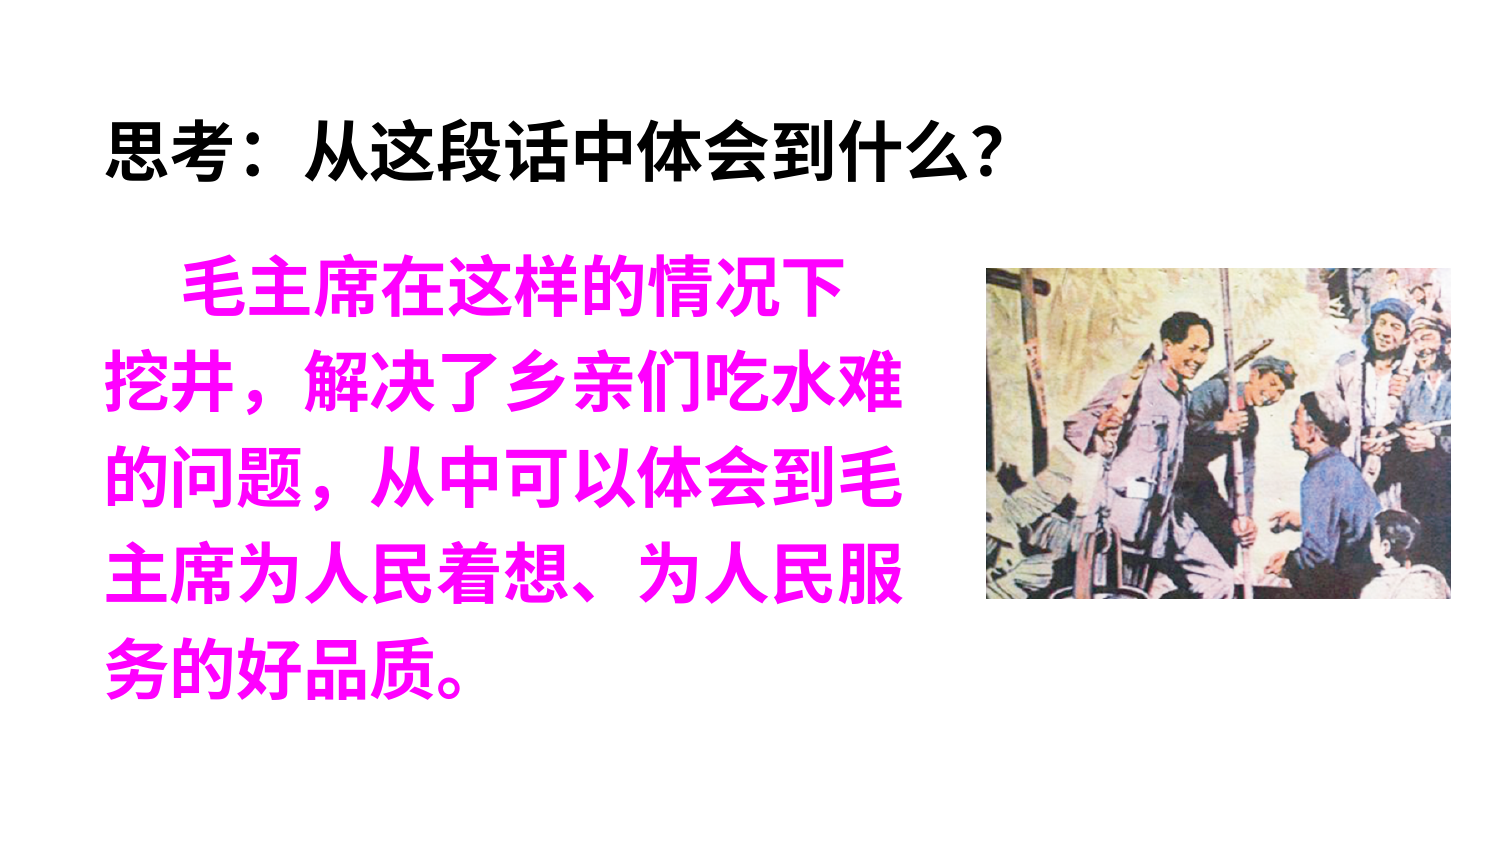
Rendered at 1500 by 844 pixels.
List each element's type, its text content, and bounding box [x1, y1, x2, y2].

text_box 毛主席在这样的情况下挖井，解决了乡亲们吃水难的问题，从中可以体会到毛主席为人民着想、为人民服务的好品质。 [88, 221, 928, 716]
picture [986, 268, 1452, 599]
text_box 思考：从这段话中体会到什么？ [88, 102, 1176, 198]
